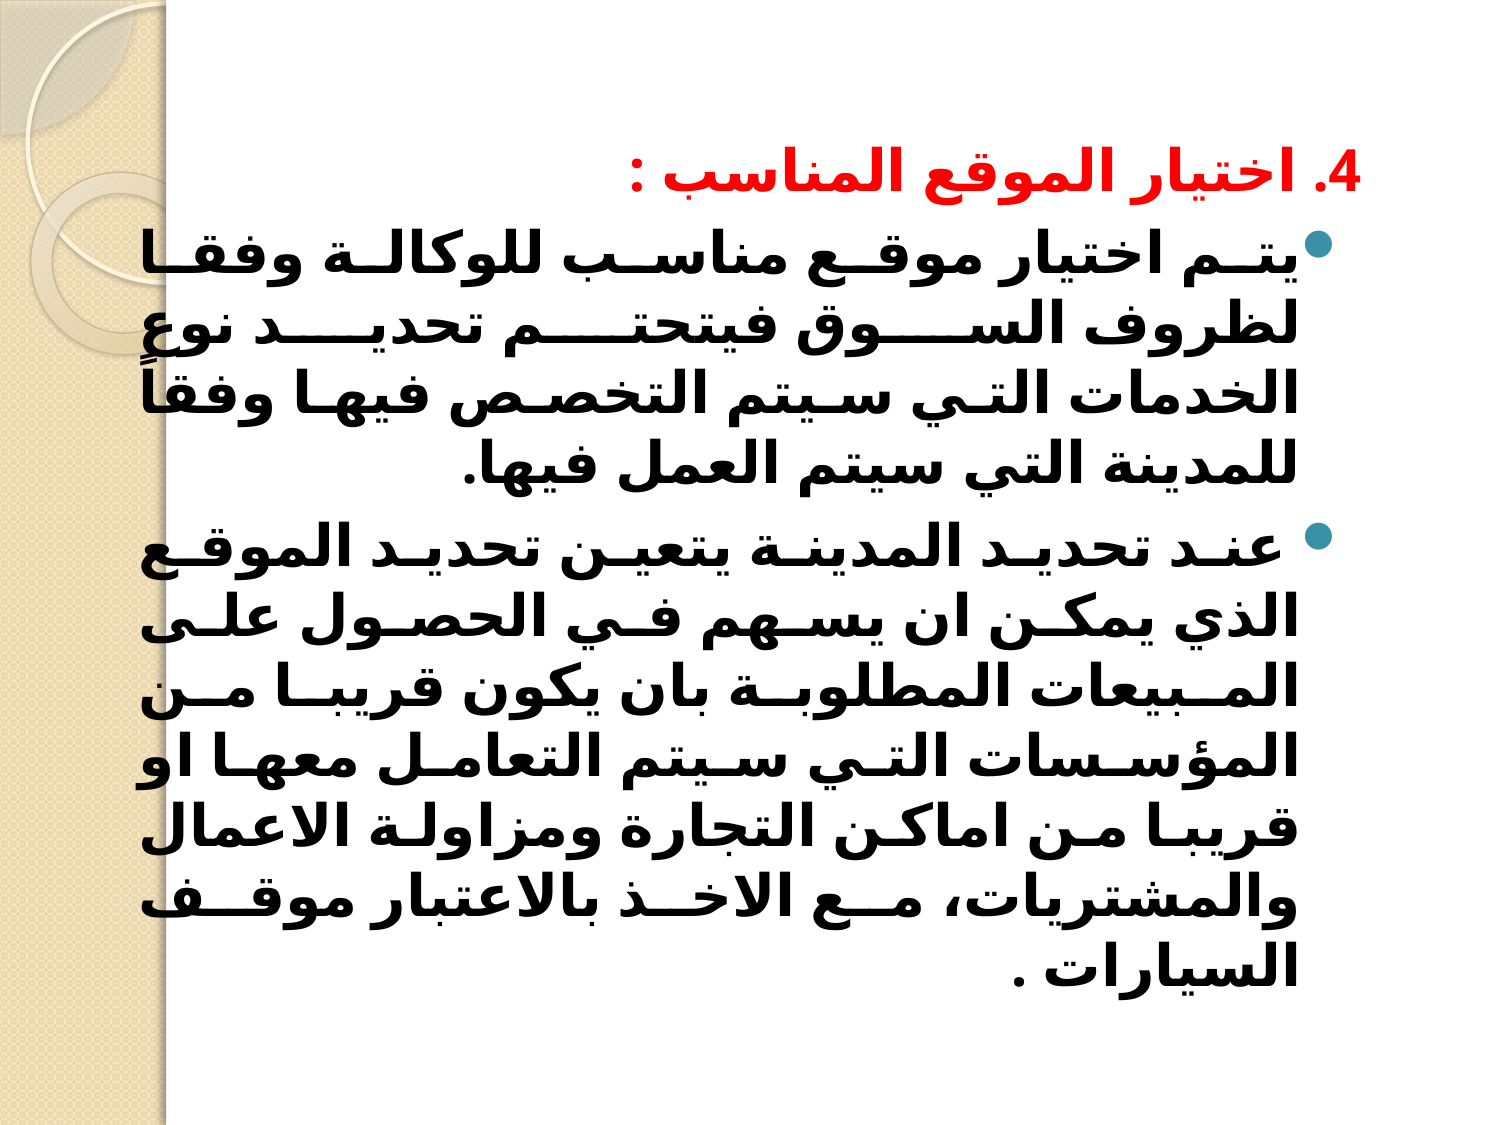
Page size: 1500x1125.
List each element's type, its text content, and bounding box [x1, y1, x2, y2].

list 4. اختيار الموقع المناسب : يتم اختيار موقع مناسب للوكالة وفقا لظروف السوق فيتحتم تحديد نوع الخدمات التي سيتم التخصص فيها وفقاً للمدينة التي سيتم العمل فيها. عند تحديد المدينة يتعين تحديد الموقع الذي يمكن ان يسهم في الحصول على المبيعات المطلوبة بان يكون قريبا من المؤسسات التي سيتم التعامل معها او قريبا من اماكن التجارة ومزاولة الاعمال والمشتريات، مع الاخذ بالاعتبار موقف السيارات . [123, 125, 1376, 1024]
